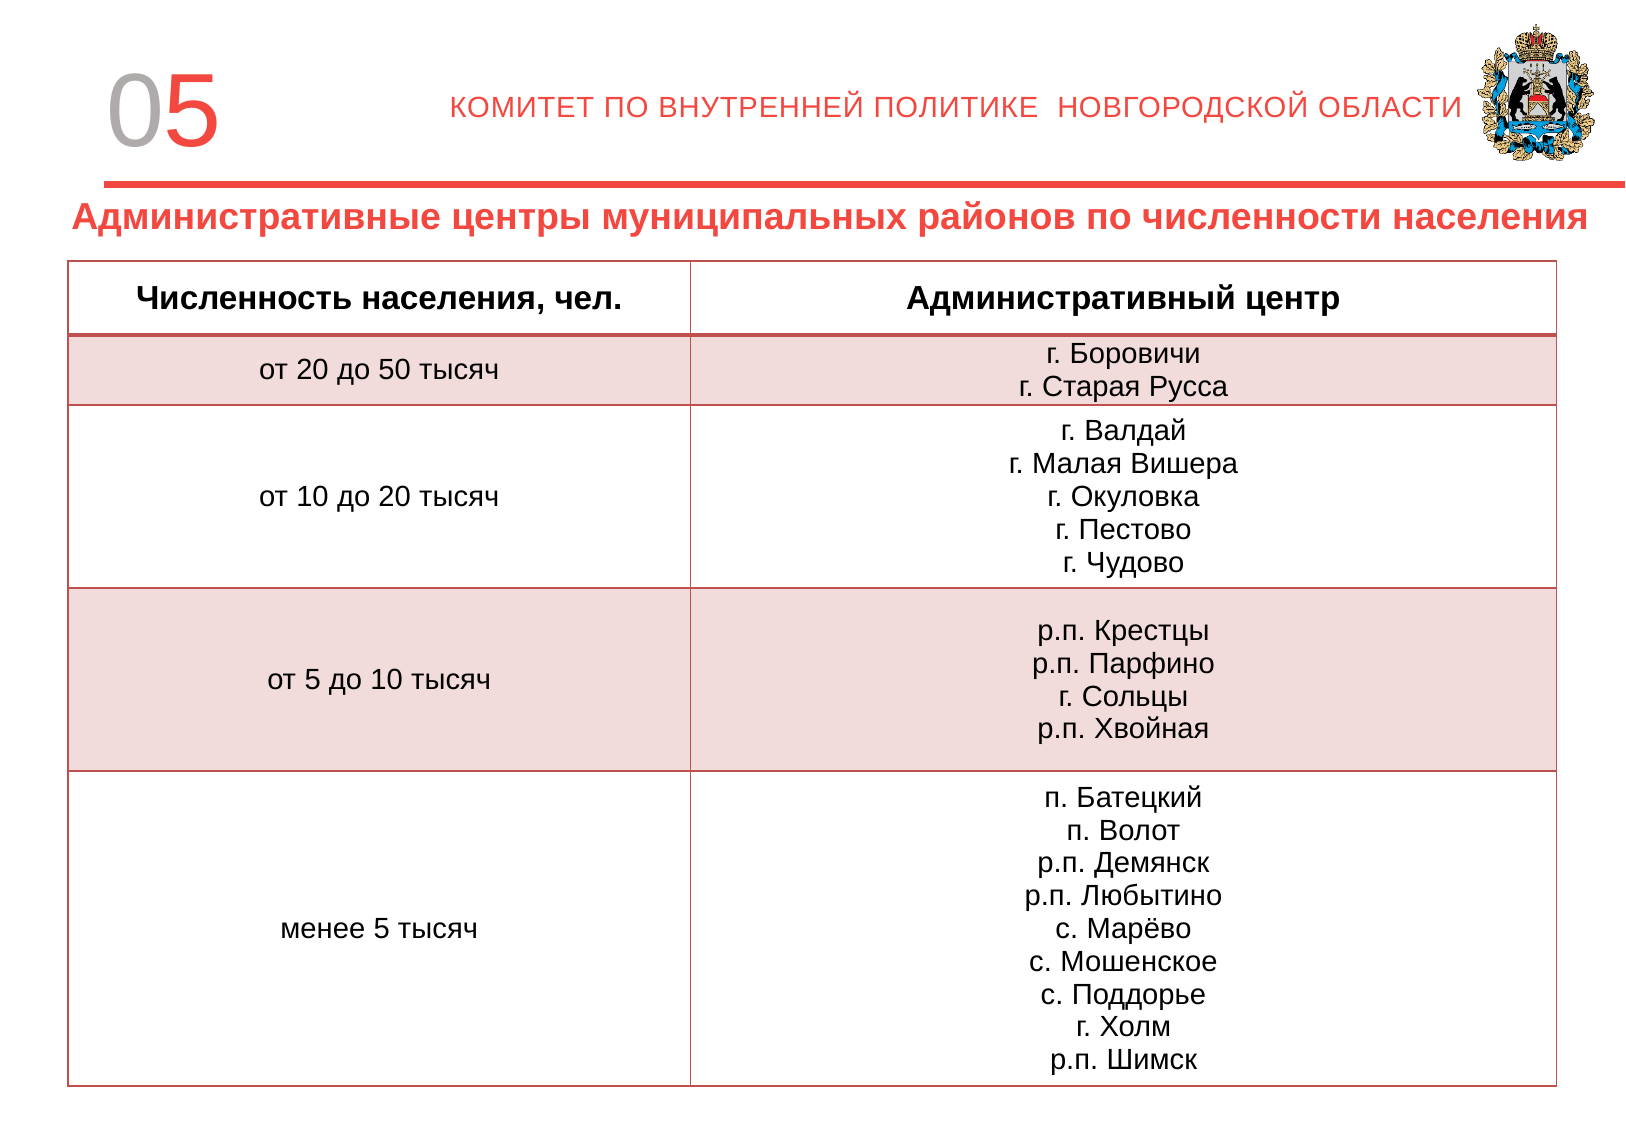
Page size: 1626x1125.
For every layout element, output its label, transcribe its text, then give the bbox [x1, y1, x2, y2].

text_box КОМИТЕТ ПО ВНУТРЕННЕЙ ПОЛИТИКЕ НОВГОРОДСКОЙ ОБЛАСТИ [434, 84, 1472, 129]
picture [1477, 24, 1595, 161]
table_cell г. Валдай г. Малая Вишера г. Окуловка г. Пестово г. Чудово [691, 406, 1556, 587]
table_cell от 10 до 20 тысяч [69, 406, 690, 587]
text_box 05 [103, 42, 286, 170]
text_box Административные центры муниципальных районов по численности населения [56, 184, 1625, 245]
table_header Численность населения, чел. [69, 262, 690, 333]
table_cell менее 5 тысяч [69, 772, 690, 1085]
table_cell г. Боровичи г. Старая Русса [691, 337, 1556, 404]
table_cell р.п. Крестцы р.п. Парфино г. Сольцы р.п. Хвойная [691, 589, 1556, 770]
table_cell от 20 до 50 тысяч [69, 337, 690, 404]
table_cell п. Батецкий п. Волот р.п. Демянск р.п. Любытино с. Марёво с. Мошенское с. Поддорье г. Холм р.п. Шимск [691, 772, 1556, 1085]
table_header Административный центр [691, 262, 1556, 333]
table_cell от 5 до 10 тысяч [69, 589, 690, 770]
